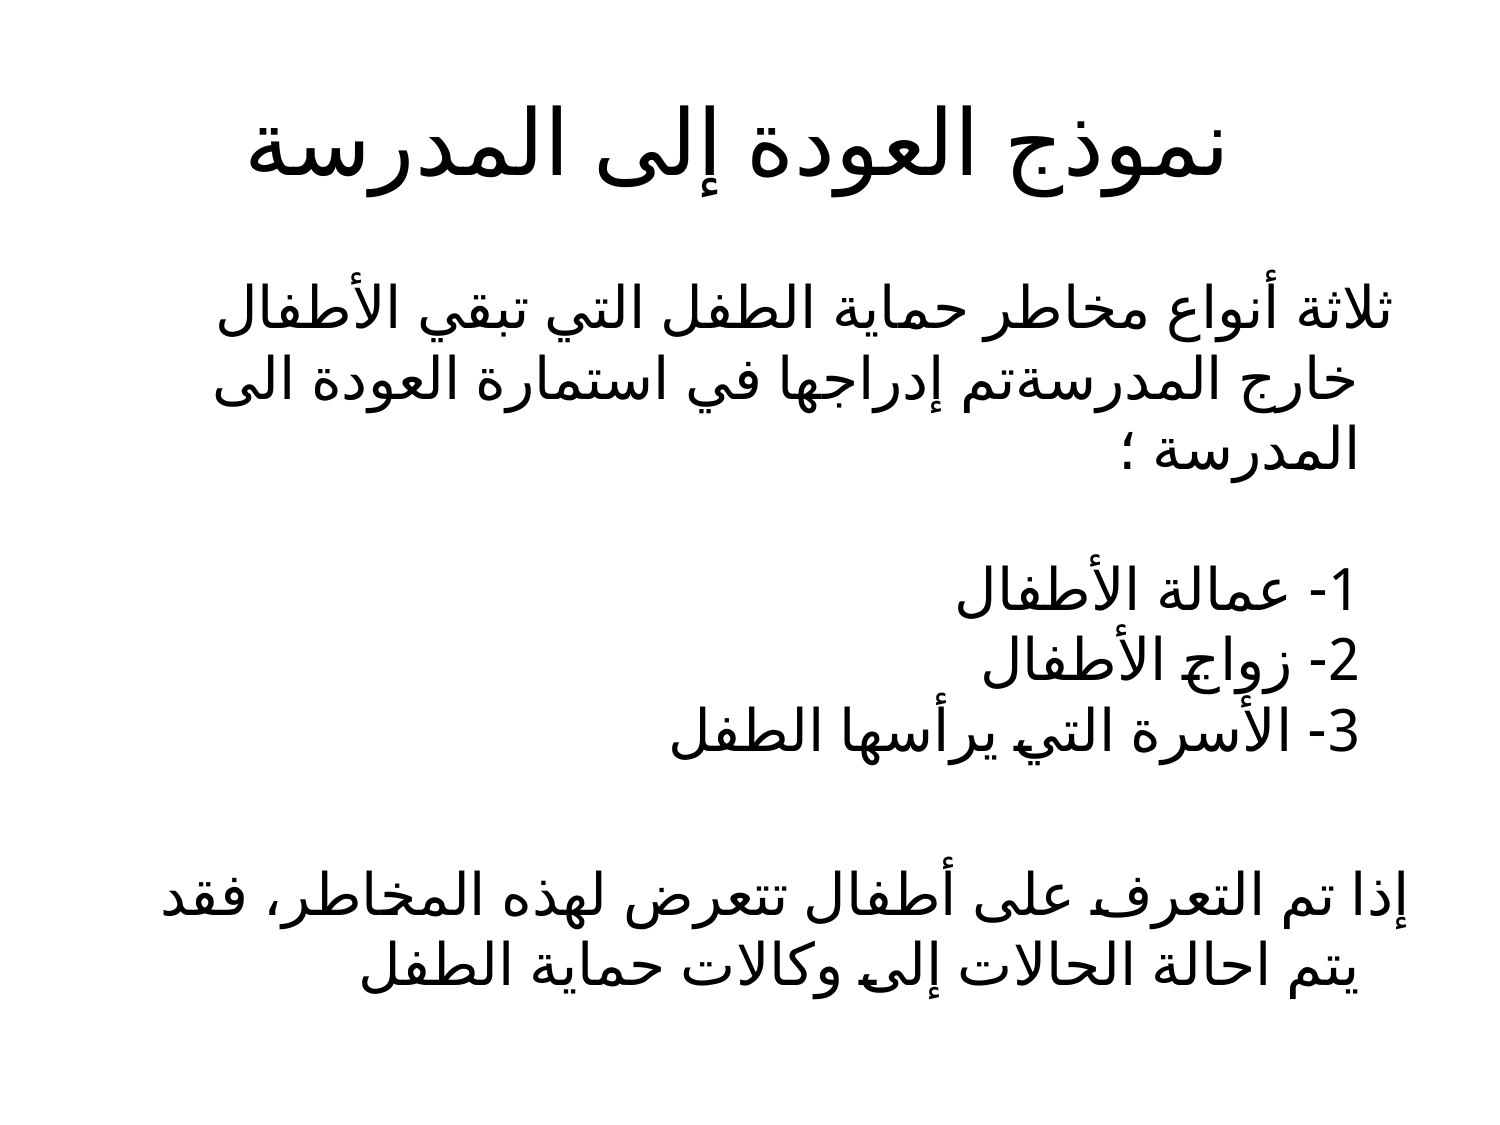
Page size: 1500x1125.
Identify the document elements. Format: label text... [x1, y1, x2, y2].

title نموذج العودة إلى المدرسة [75, 45, 1425, 233]
list ثلاثة أنواع مخاطر حماية الطفل التي تبقي الأطفال خارج المدرسةتم إدراجها في استمارة العودة الى المدرسة ؛ 1- عمالة الأطفال 2- زواج الأطفال 3- الأسرة التي يرأسها الطفل إذا تم التعرف على أطفال تتعرض لهذه المخاطر، فقد يتم احالة الحالات إلى وكالات حماية الطفل [75, 262, 1425, 1005]
